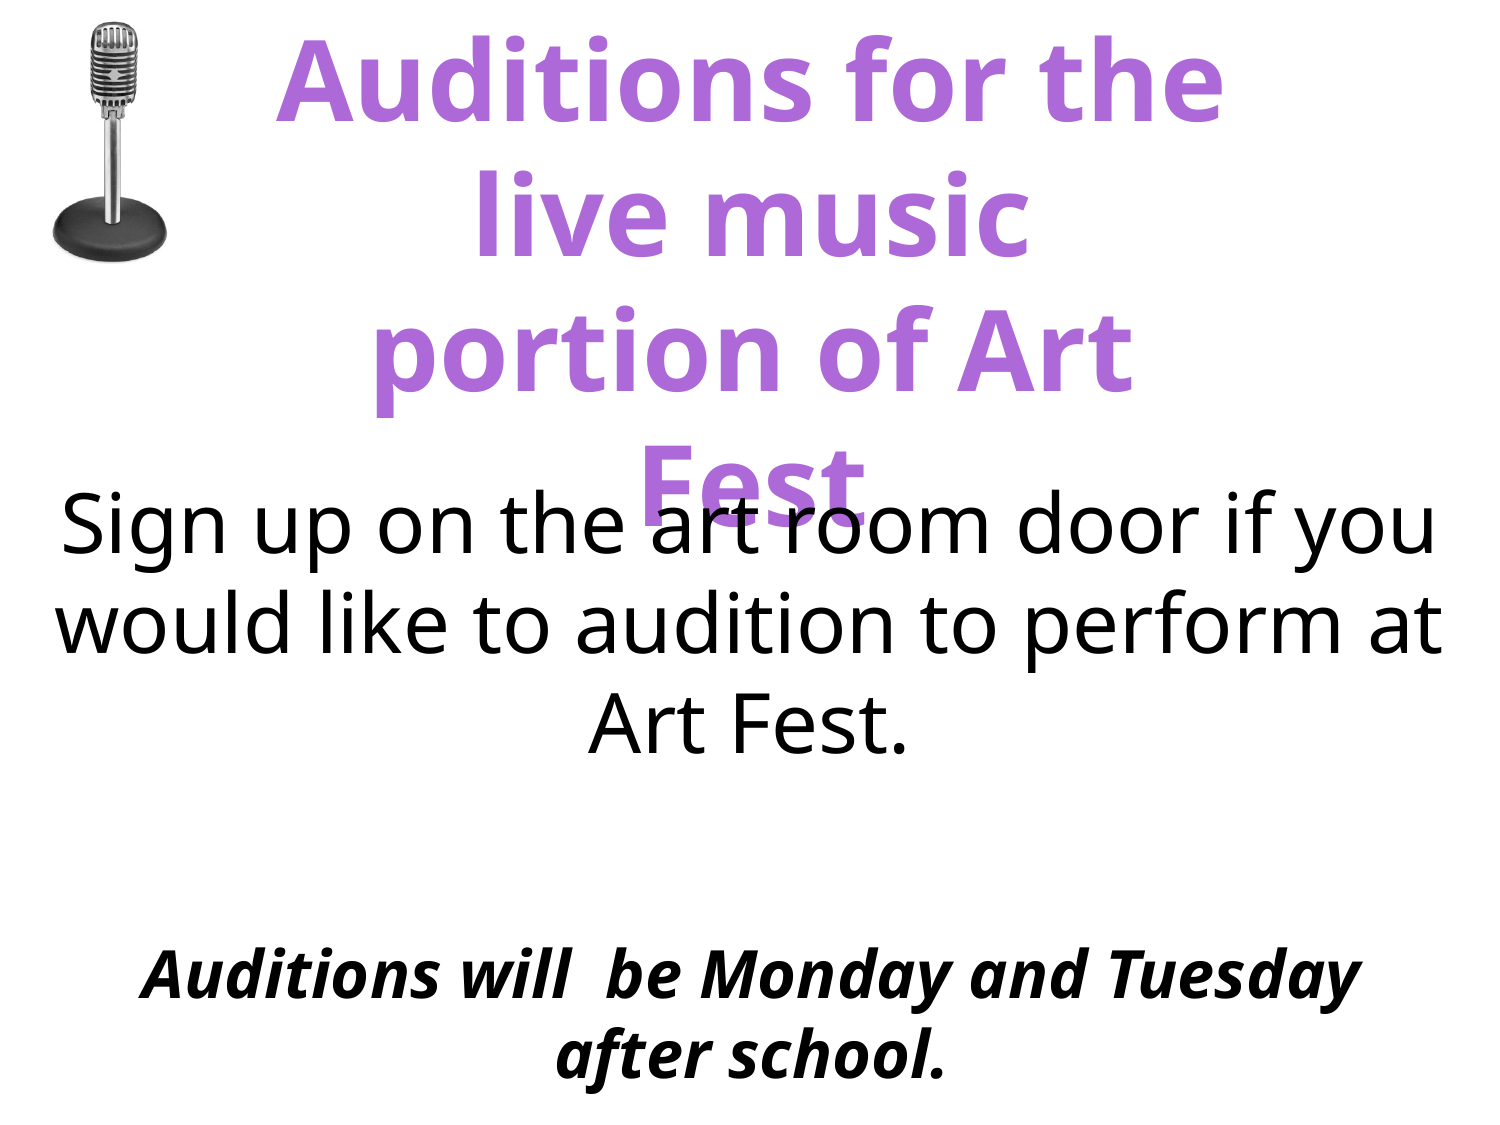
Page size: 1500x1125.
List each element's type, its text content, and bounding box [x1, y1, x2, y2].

text_box Auditions will be Monday and Tuesday after school. [2, 924, 1500, 1100]
picture [24, 1, 209, 278]
text_box Auditions for the live music portion of Art Fest [258, 1, 1246, 462]
text_box Sign up on the art room door if you would like to audition to perform at Art Fest. [0, 462, 1500, 778]
